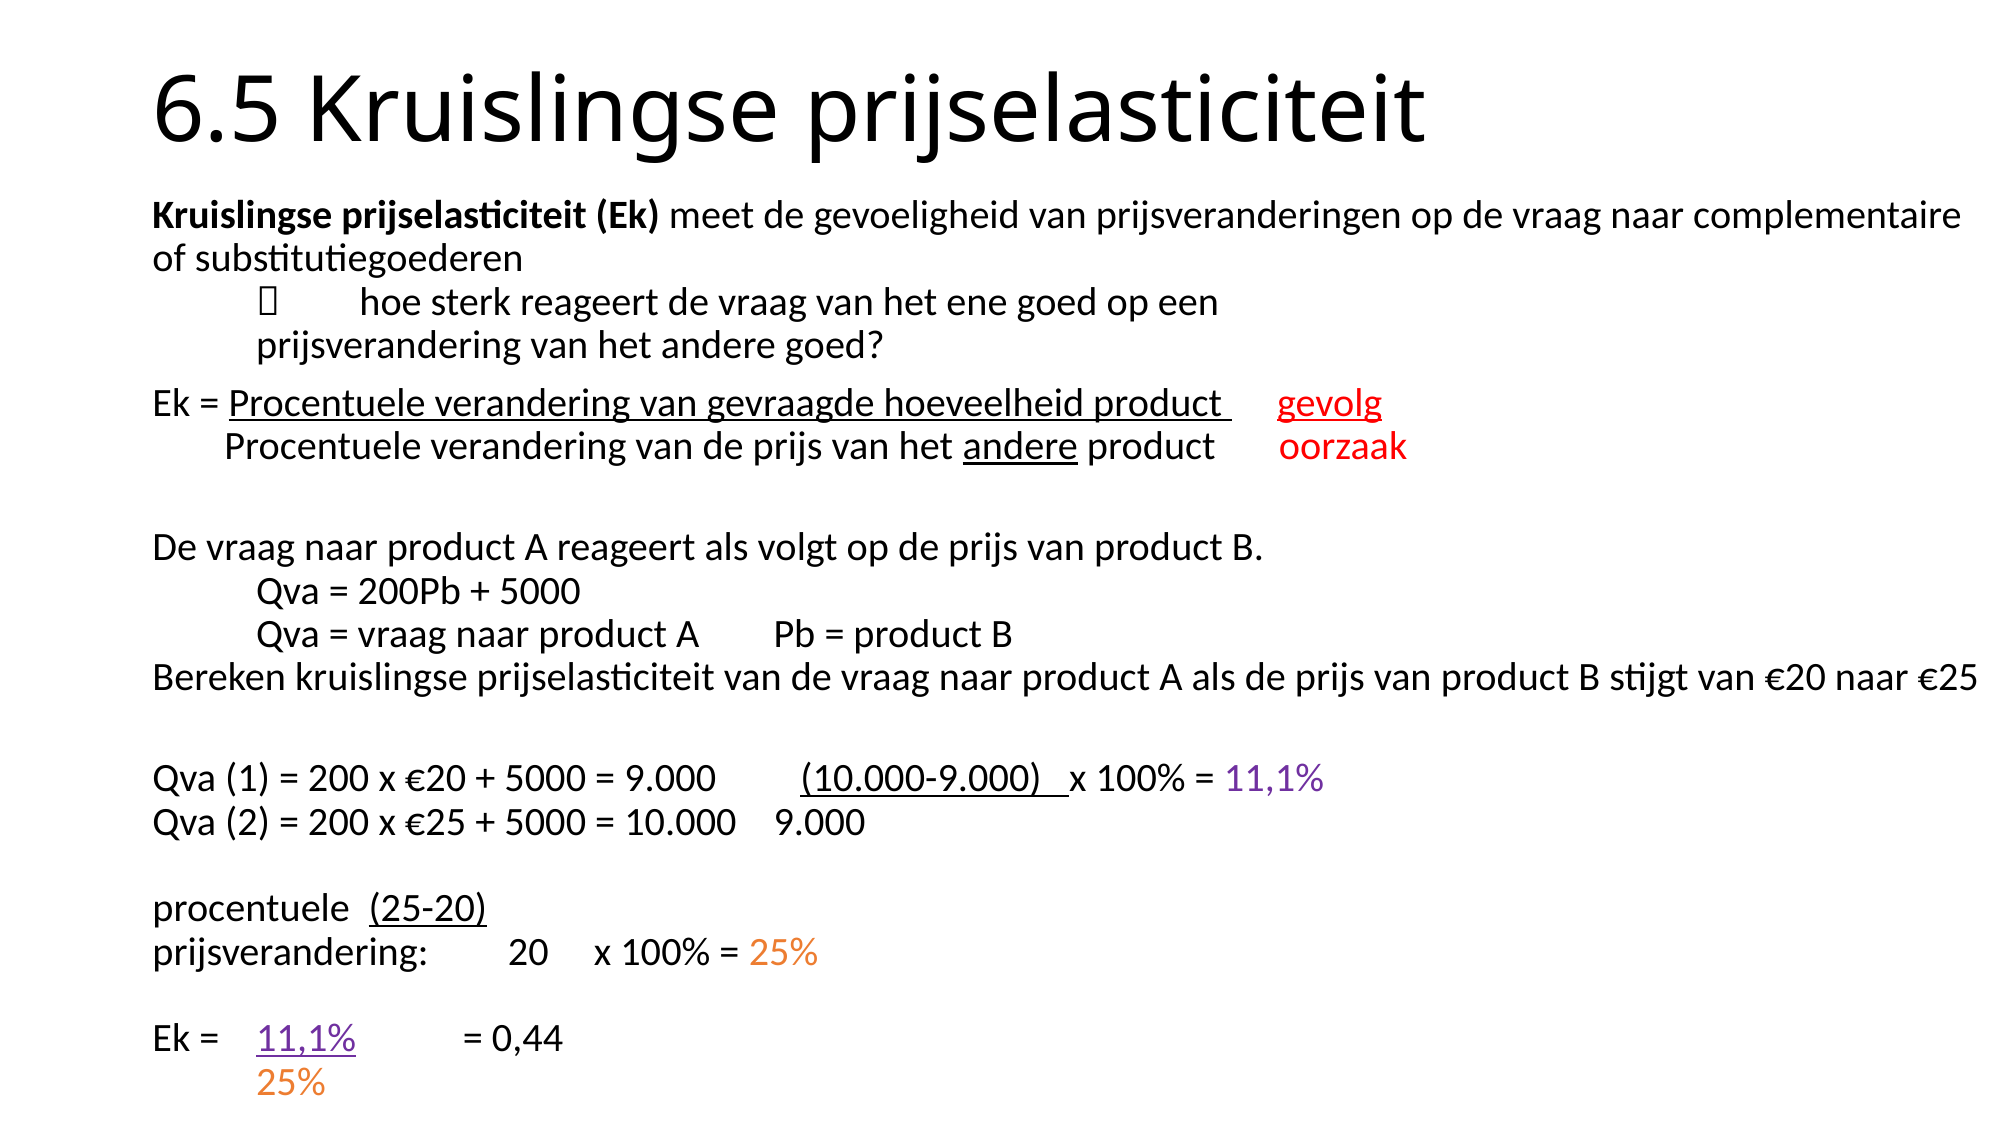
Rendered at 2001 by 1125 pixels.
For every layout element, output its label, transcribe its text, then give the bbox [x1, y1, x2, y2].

list Kruislingse prijselasticiteit (Ek) meet de gevoeligheid van prijsveranderingen op de vraag naar complementaire of substitutiegoederen  hoe sterk reageert de vraag van het ene goed op een prijsverandering van het andere goed? Ek = Procentuele verandering van gevraagde hoeveelheid product gevolg Procentuele verandering van de prijs van het andere product oorzaak De vraag naar product A reageert als volgt op de prijs van product B. Qva = 200Pb + 5000 Qva = vraag naar product A Pb = product B Bereken kruislingse prijselasticiteit van de vraag naar product A als de prijs van product B stijgt van €20 naar €25 Qva (1) = 200 x €20 + 5000 = 9.000 (10.000-9.000) x 100% = 11,1% Qva (2) = 200 x €25 + 5000 = 10.000 9.000 procentuele (25-20) prijsverandering: 20 x 100% = 25% Ek = 11,1% = 0,44 25% [137, 186, 2000, 1125]
title 6.5 Kruislingse prijselasticiteit [137, 3, 1863, 186]
